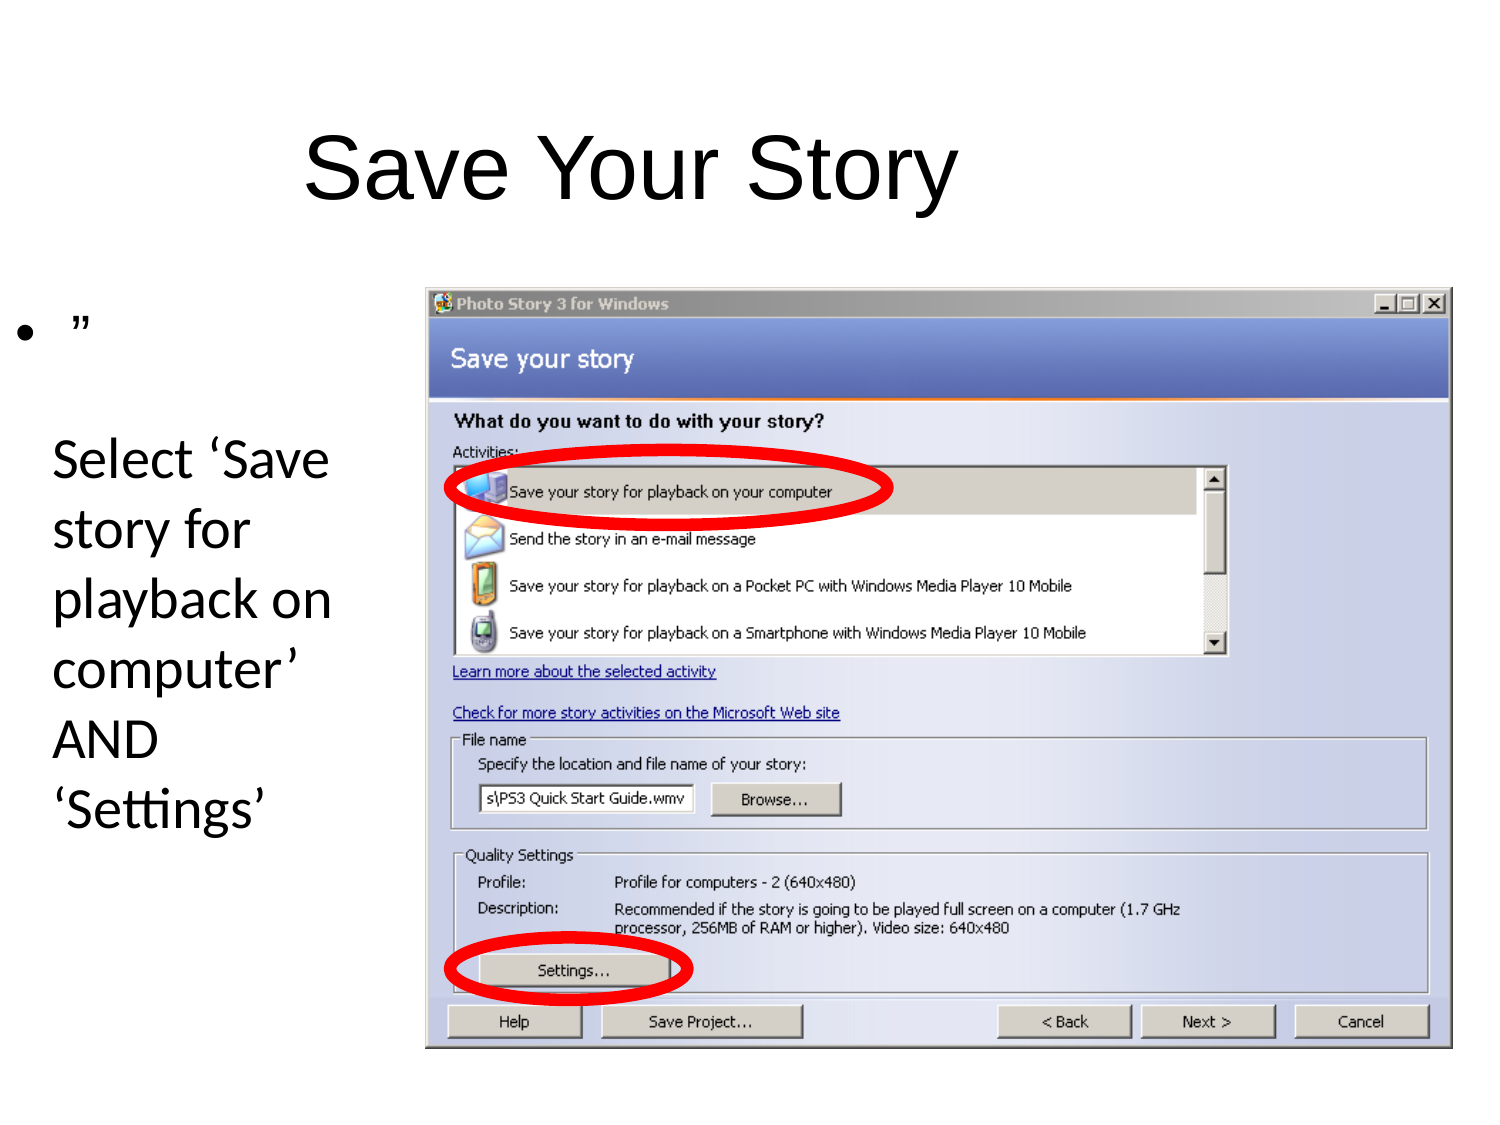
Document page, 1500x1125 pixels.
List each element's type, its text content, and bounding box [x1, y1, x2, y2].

text_box Select ‘Save story for playback on computer’ AND ‘Settings’ [37, 412, 388, 848]
list ” [0, 290, 400, 1033]
title Save Your Story [287, 99, 1450, 250]
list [424, 287, 1453, 1050]
